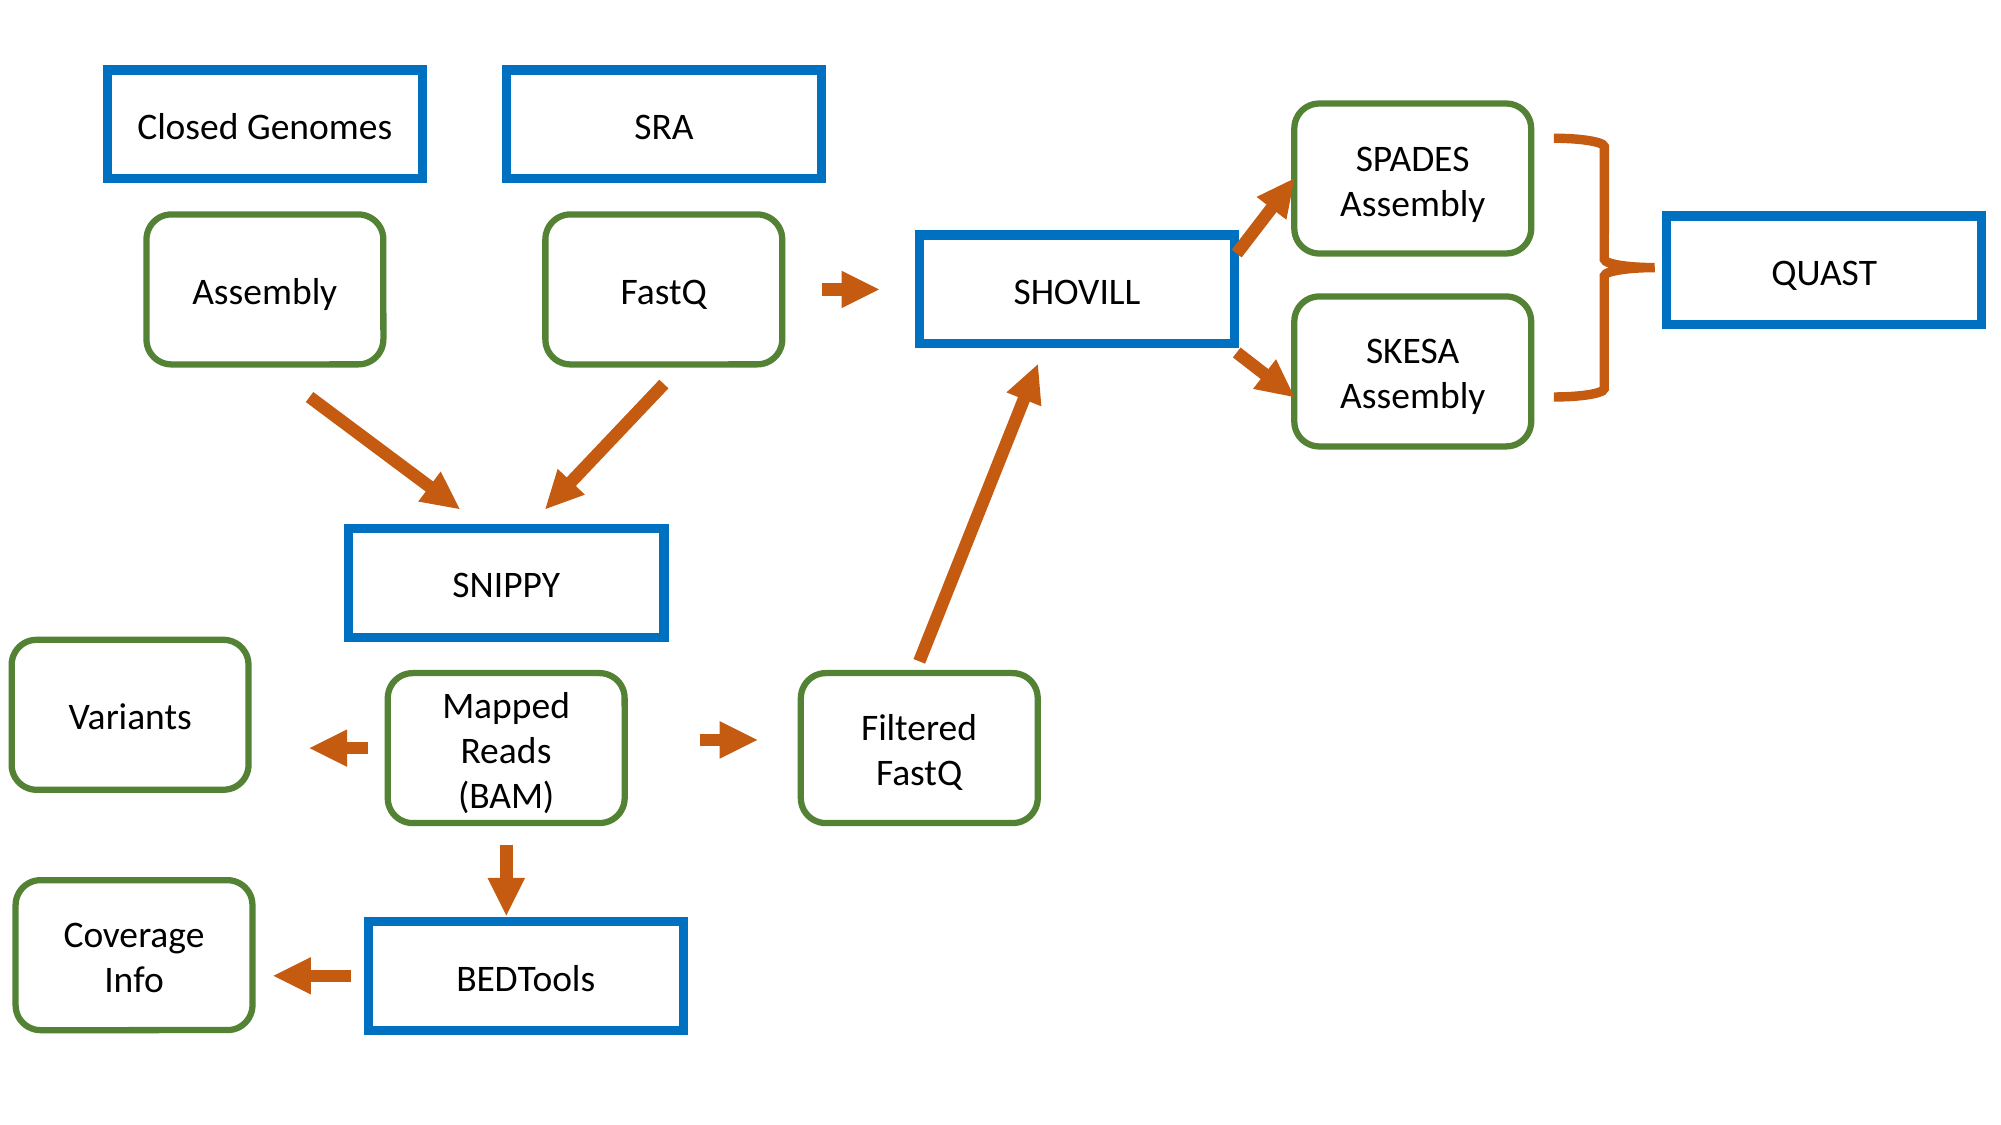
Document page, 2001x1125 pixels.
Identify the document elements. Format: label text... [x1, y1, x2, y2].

text_box Filtered FastQ [799, 672, 1039, 825]
text_box SRA [505, 69, 822, 180]
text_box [1236, 178, 1295, 254]
text_box [1553, 137, 1655, 398]
text_box Mapped Reads (BAM) [386, 672, 626, 825]
text_box Assembly [145, 213, 385, 366]
text_box Closed Genomes [106, 69, 424, 180]
text_box SPADES Assembly [1293, 102, 1533, 255]
text_box SKESA Assembly [1293, 295, 1533, 448]
text_box BEDTools [367, 921, 684, 1031]
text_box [1236, 352, 1295, 398]
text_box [309, 396, 460, 509]
text_box Coverage Info [14, 879, 254, 1032]
text_box QUAST [1666, 215, 1983, 326]
text_box SHOVILL [918, 234, 1236, 345]
text_box SNIPPY [348, 528, 665, 638]
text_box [919, 364, 1038, 662]
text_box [545, 384, 664, 510]
text_box Variants [10, 638, 250, 791]
text_box FastQ [544, 213, 784, 366]
